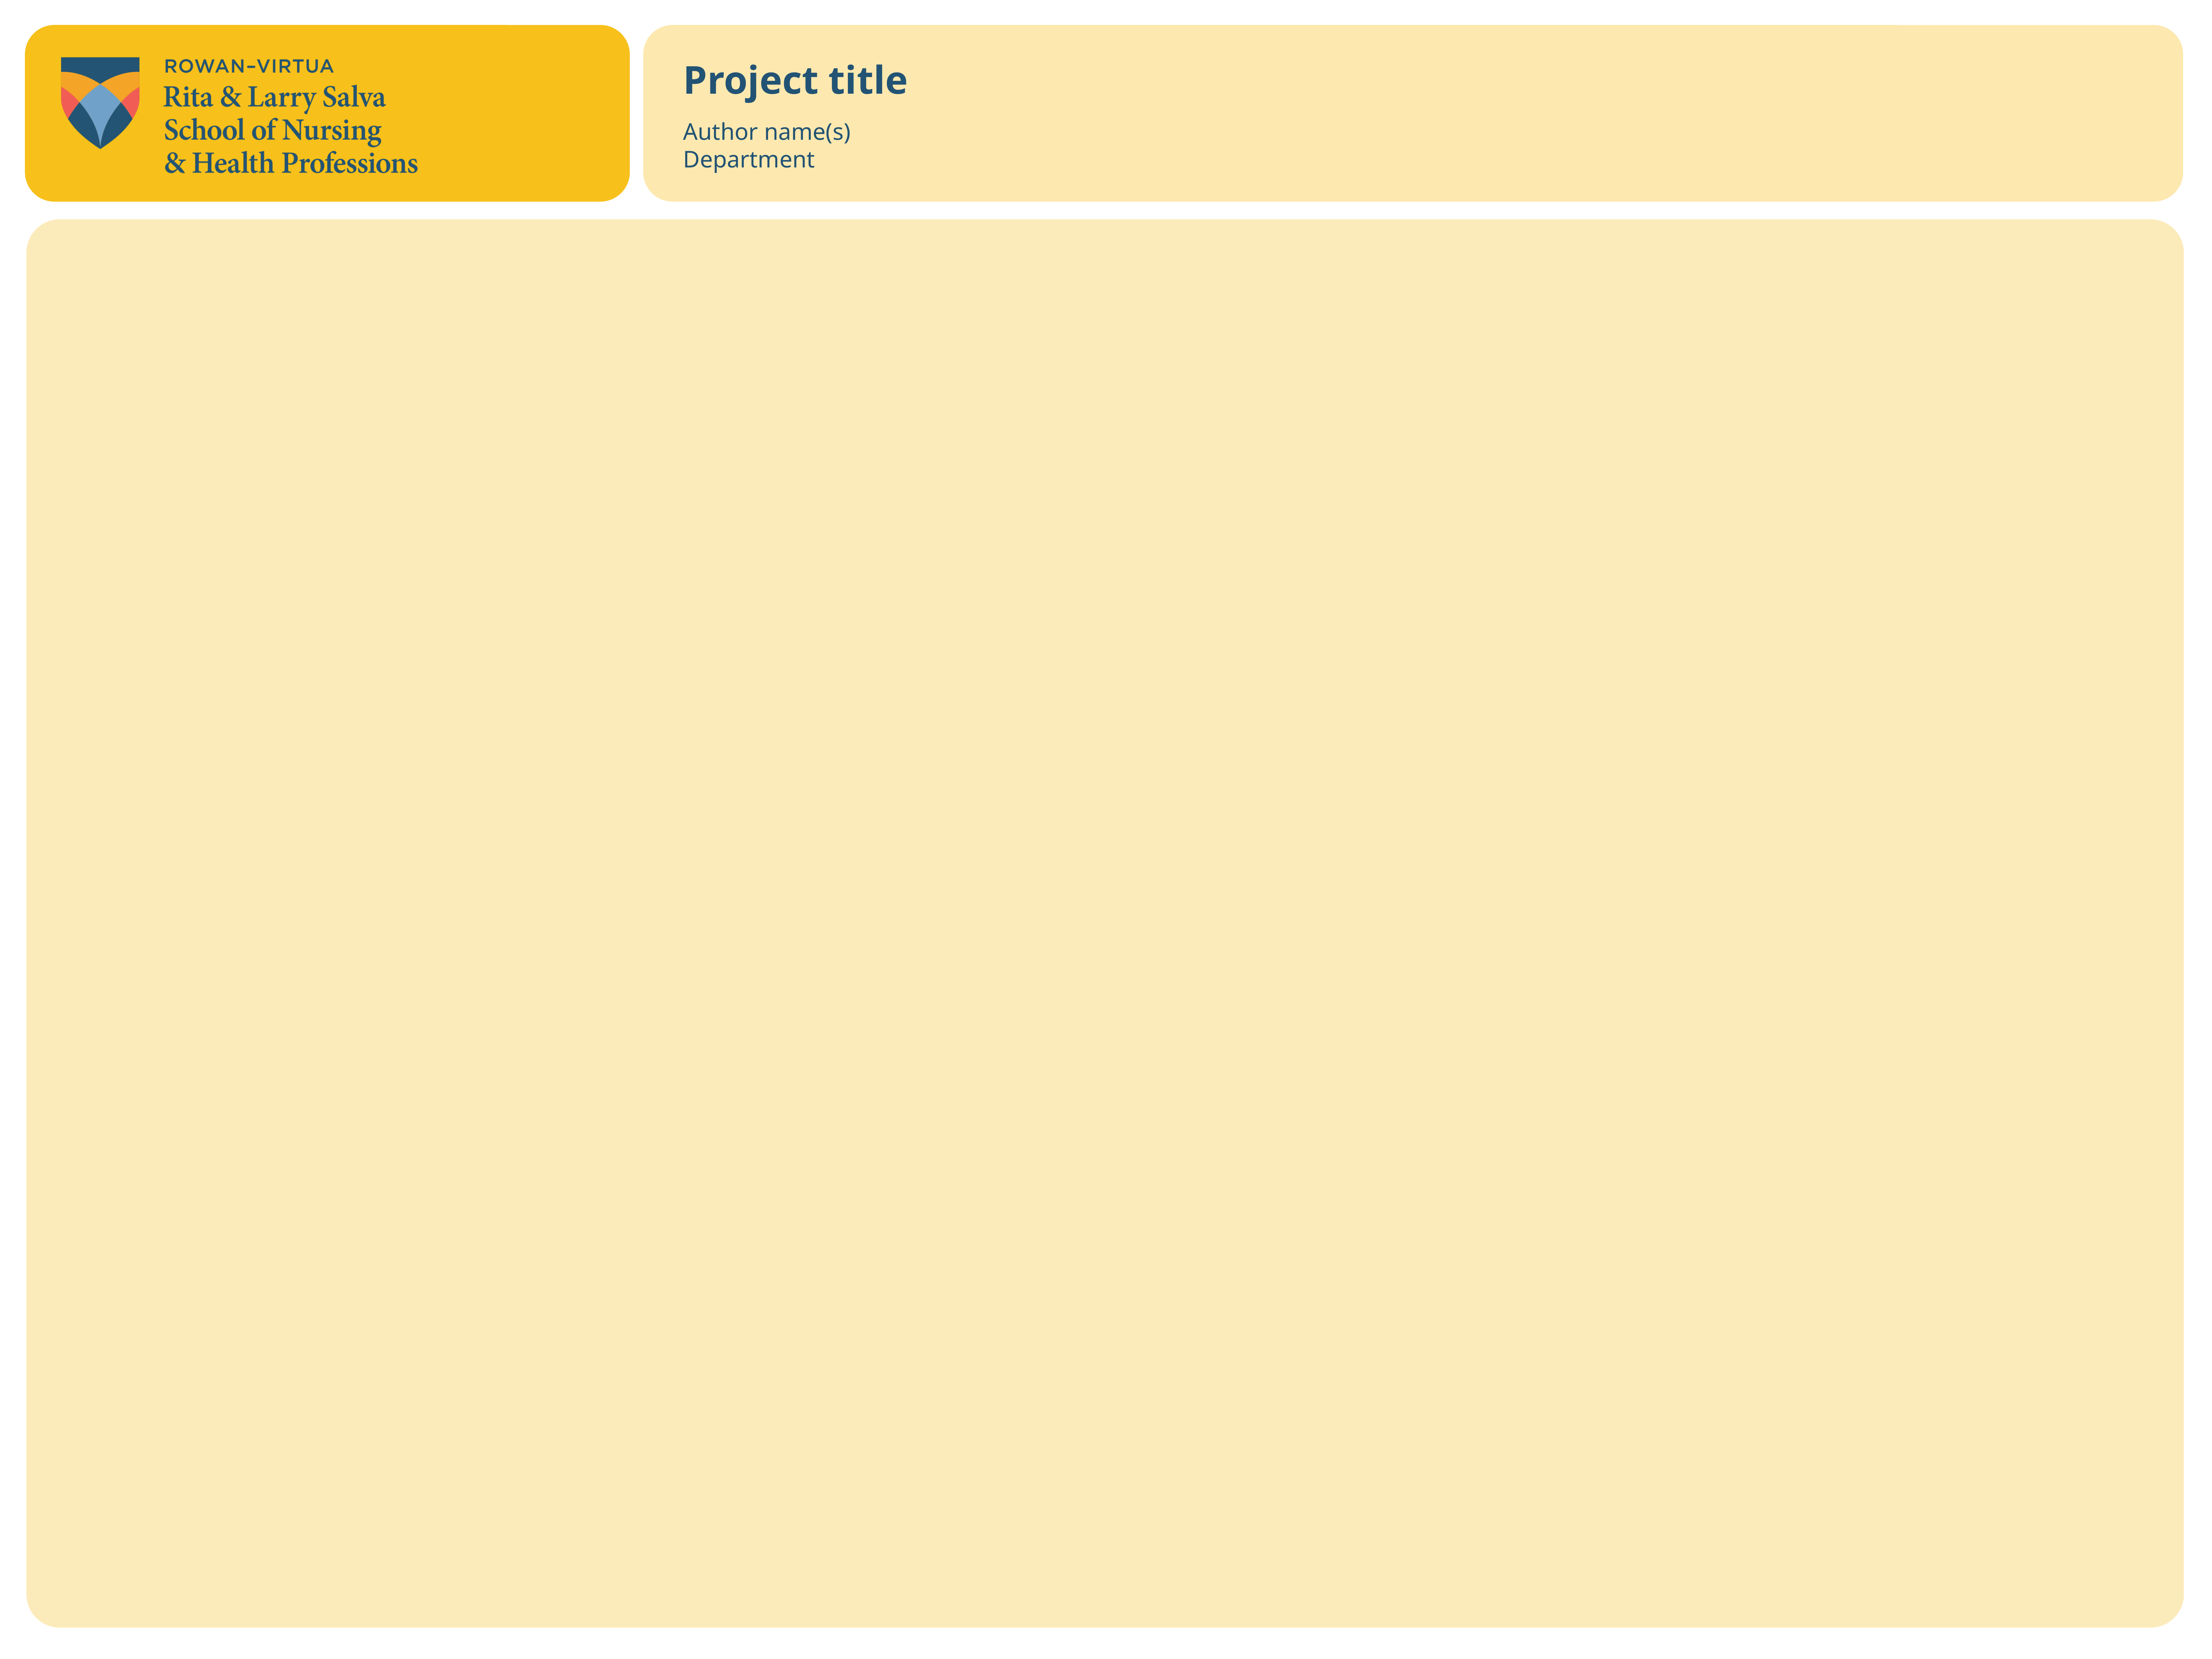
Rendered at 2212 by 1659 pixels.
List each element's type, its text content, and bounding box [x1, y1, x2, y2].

text_box [643, 24, 2184, 202]
picture [32, 29, 446, 202]
text_box [26, 219, 2184, 1628]
text_box Project title Author name(s) Department [678, 53, 2155, 175]
text_box [24, 34, 32, 193]
text_box [39, 24, 630, 202]
